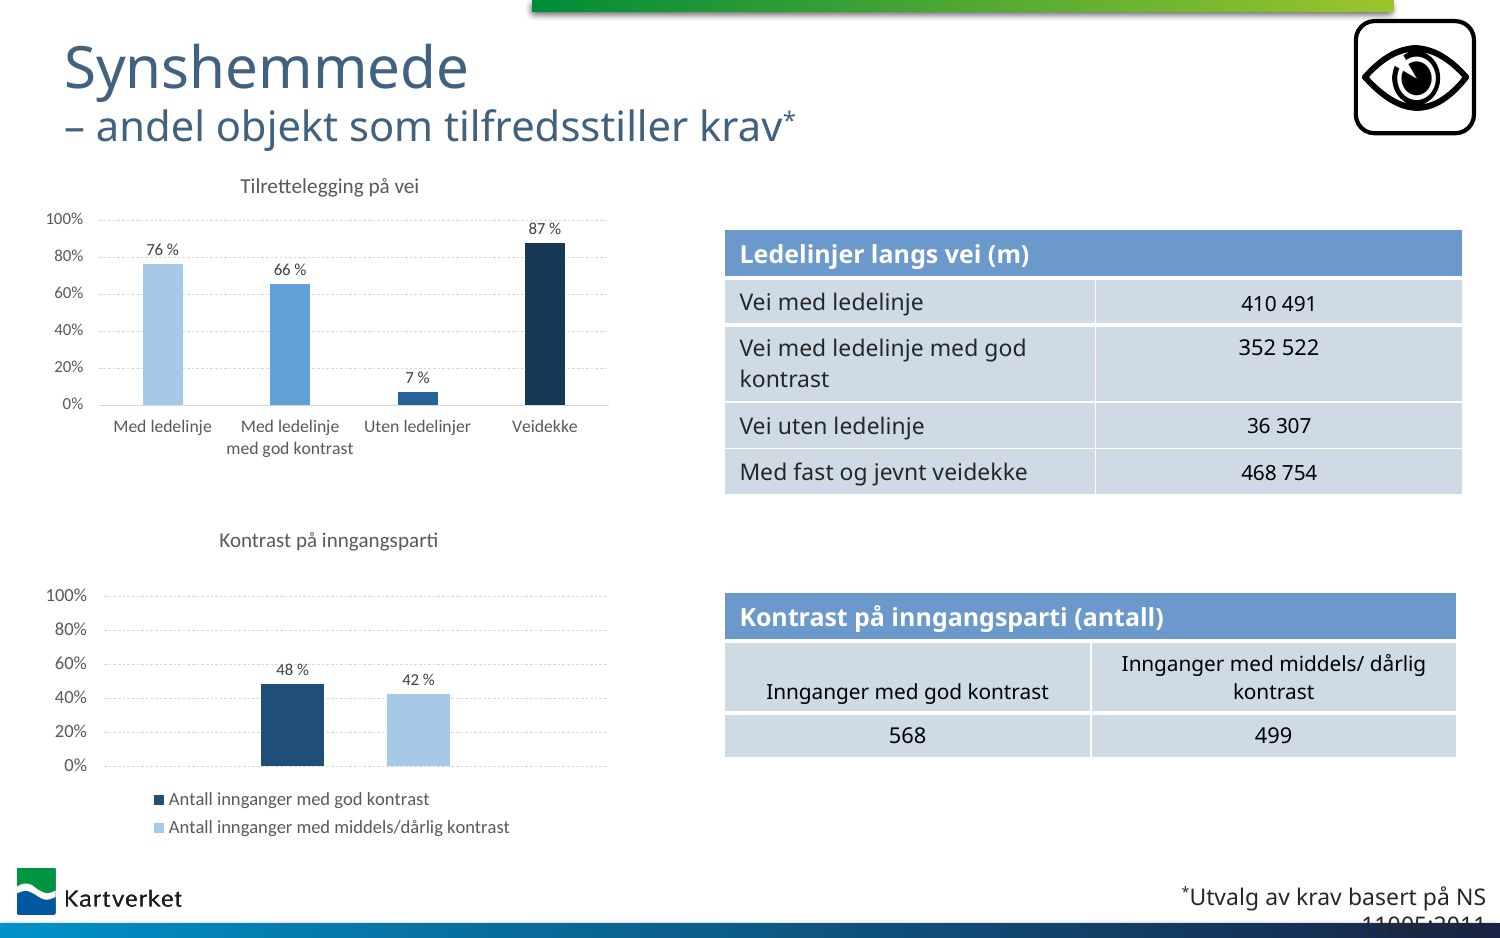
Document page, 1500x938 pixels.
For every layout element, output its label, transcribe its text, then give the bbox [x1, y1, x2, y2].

table_cell Vei med ledelinje med god kontrast [725, 327, 1095, 401]
table_header Kontrast på inngangsparti (antall) [725, 593, 1456, 639]
table_header Ledelinjer langs vei (m) [725, 230, 1462, 276]
table_cell 410 491 [1096, 280, 1462, 323]
table_cell Vei med ledelinje [725, 280, 1095, 323]
table_cell Med fast og jevnt veidekke [725, 449, 1095, 494]
table_cell 568 [725, 715, 1090, 757]
table_cell 36 307 [1096, 403, 1462, 448]
table_cell Vei uten ledelinje [725, 403, 1095, 448]
picture [41, 166, 619, 492]
text_box Synshemmede – andel objekt som tilfredsstiller krav* [49, 24, 1431, 158]
table_cell 352 522 [1096, 327, 1462, 401]
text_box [1355, 20, 1475, 134]
picture [41, 520, 617, 846]
text_box *Utvalg av krav basert på NS 11005:2011 [1068, 873, 1500, 938]
table_cell Innganger med middels/ dårlig kontrast [1092, 643, 1456, 711]
table_cell 468 754 [1096, 449, 1462, 494]
table_cell Innganger med god kontrast [725, 643, 1090, 711]
table_cell 499 [1092, 715, 1456, 757]
